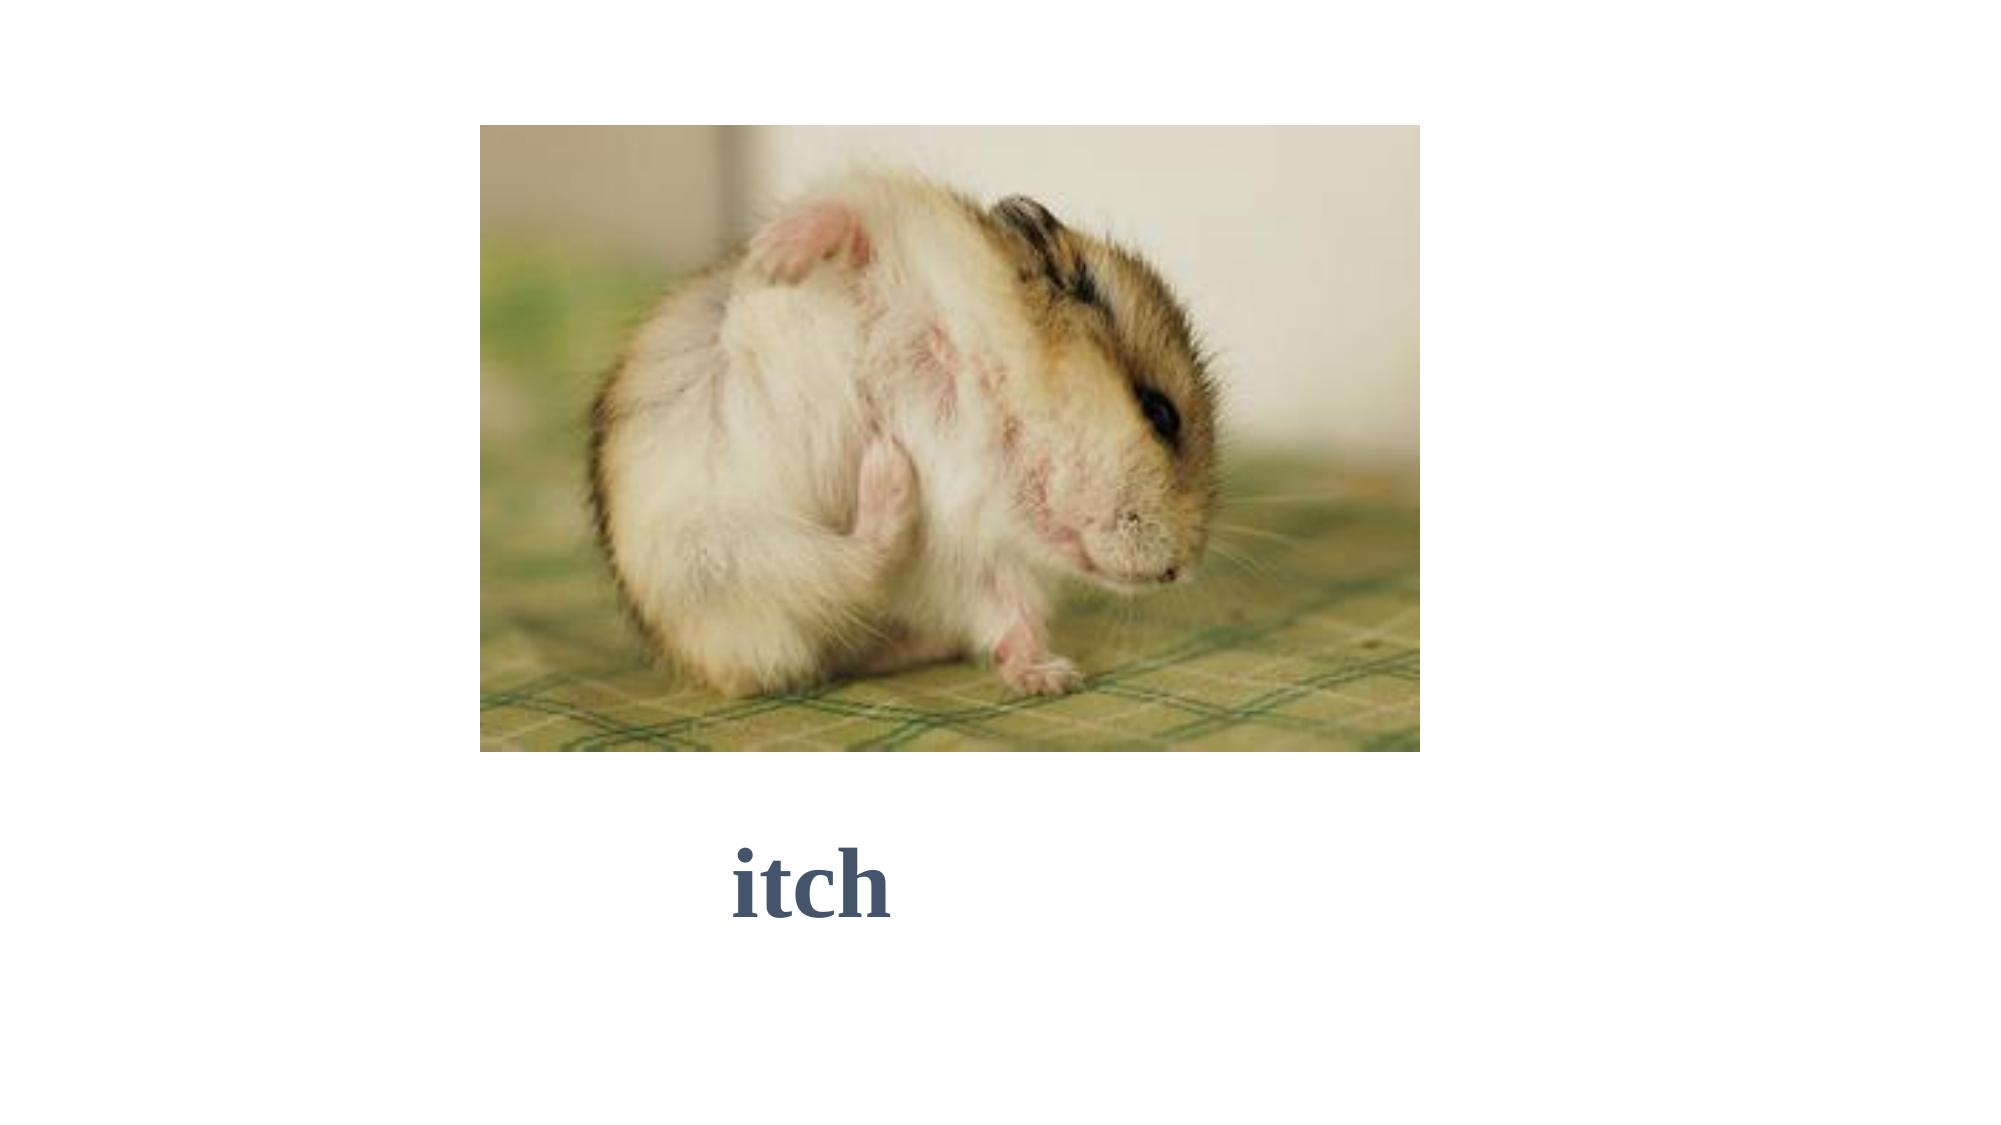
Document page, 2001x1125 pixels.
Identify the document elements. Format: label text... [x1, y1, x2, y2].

text_box itch [716, 810, 1143, 946]
picture [480, 125, 1420, 752]
